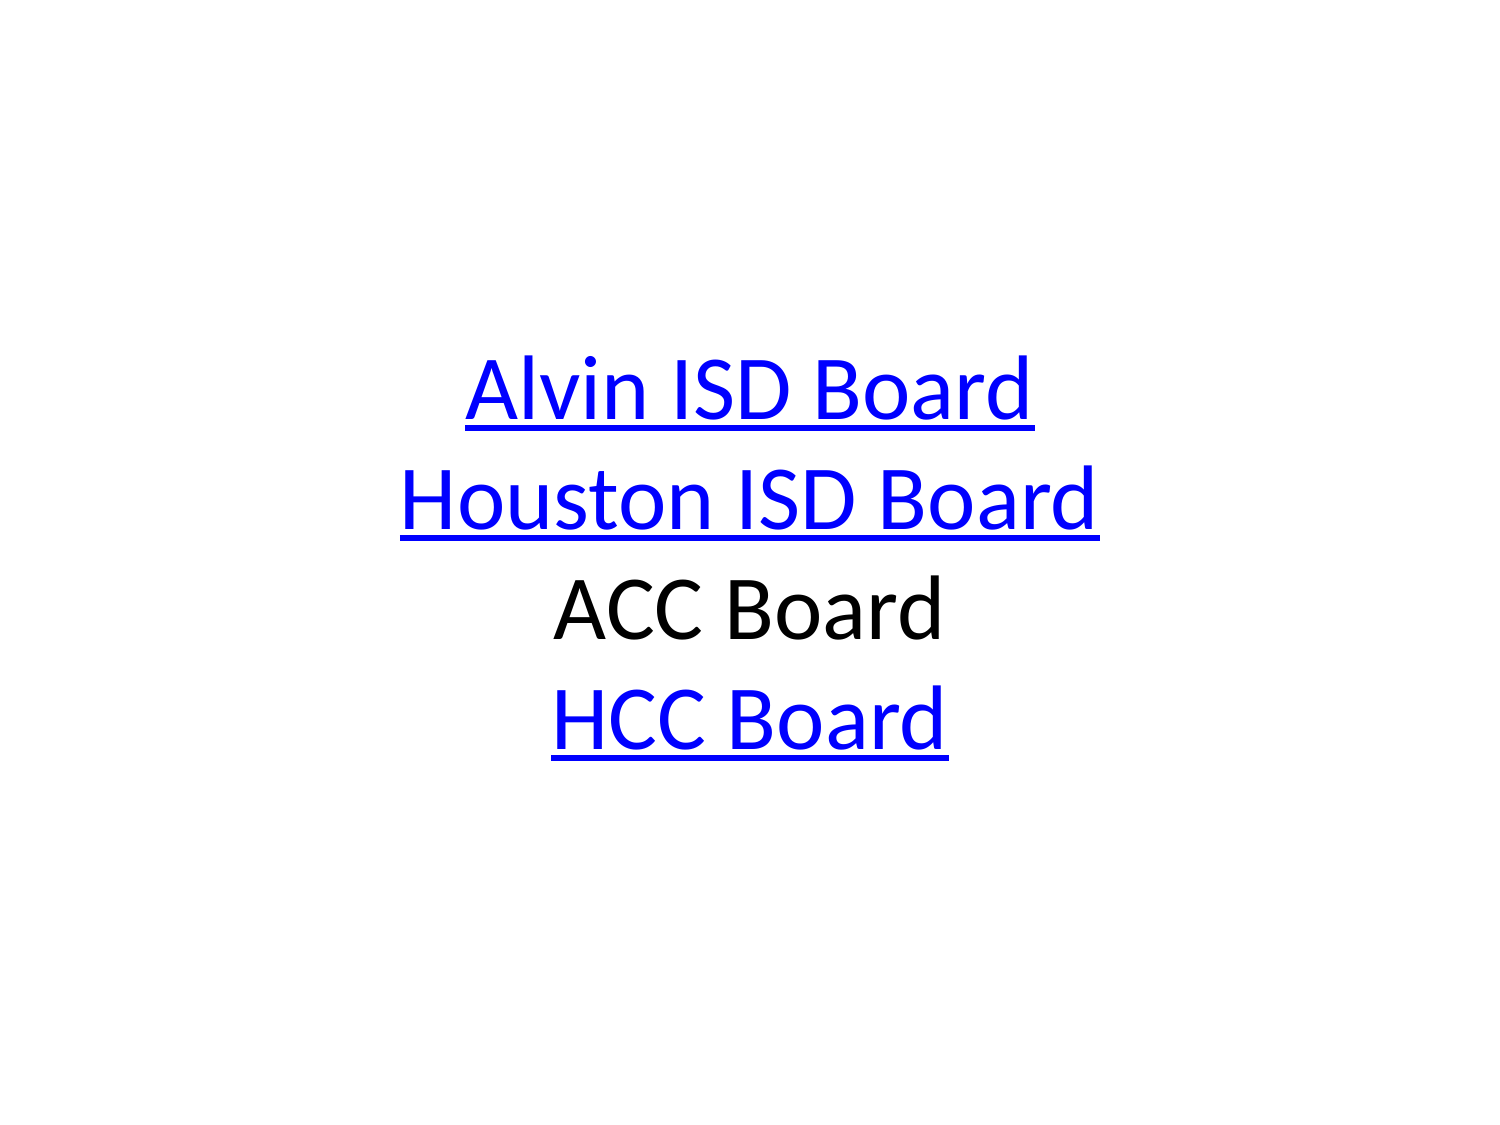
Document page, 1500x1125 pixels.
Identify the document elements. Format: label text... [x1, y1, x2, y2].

title Alvin ISD Board Houston ISD Board ACC Board HCC Board [74, 44, 1426, 1051]
